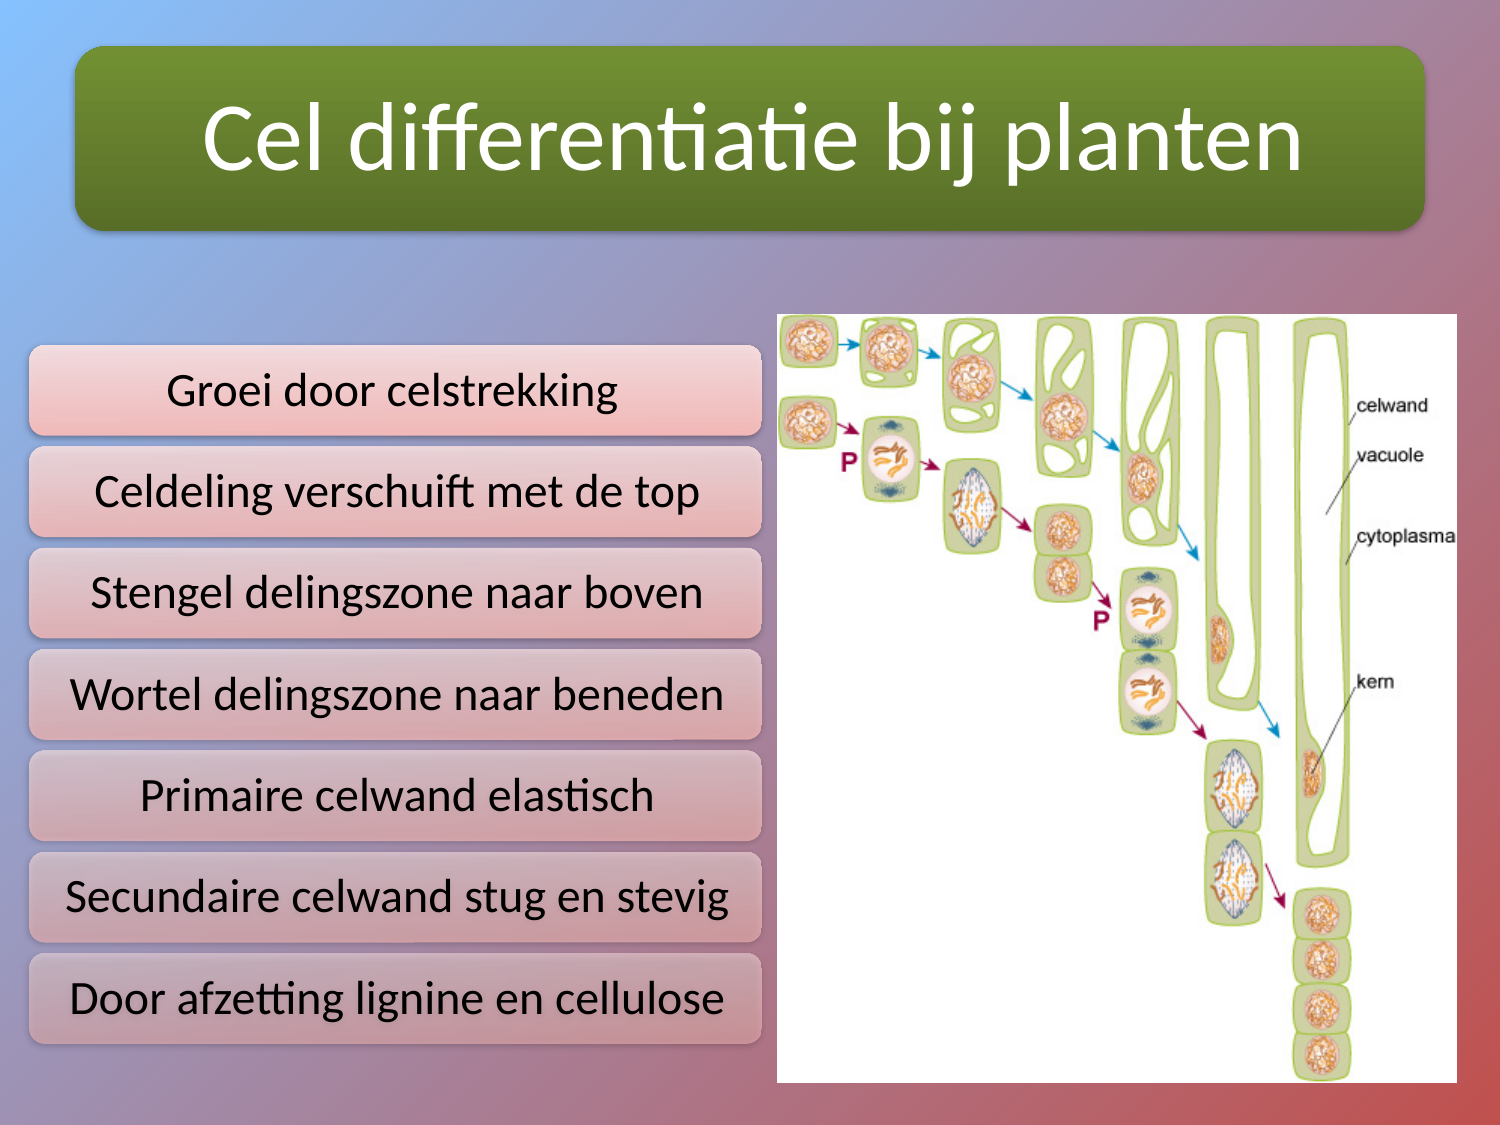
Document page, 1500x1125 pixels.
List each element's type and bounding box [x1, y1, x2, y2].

picture [776, 314, 1457, 1083]
list [29, 283, 763, 1107]
text_box [74, 44, 1426, 233]
